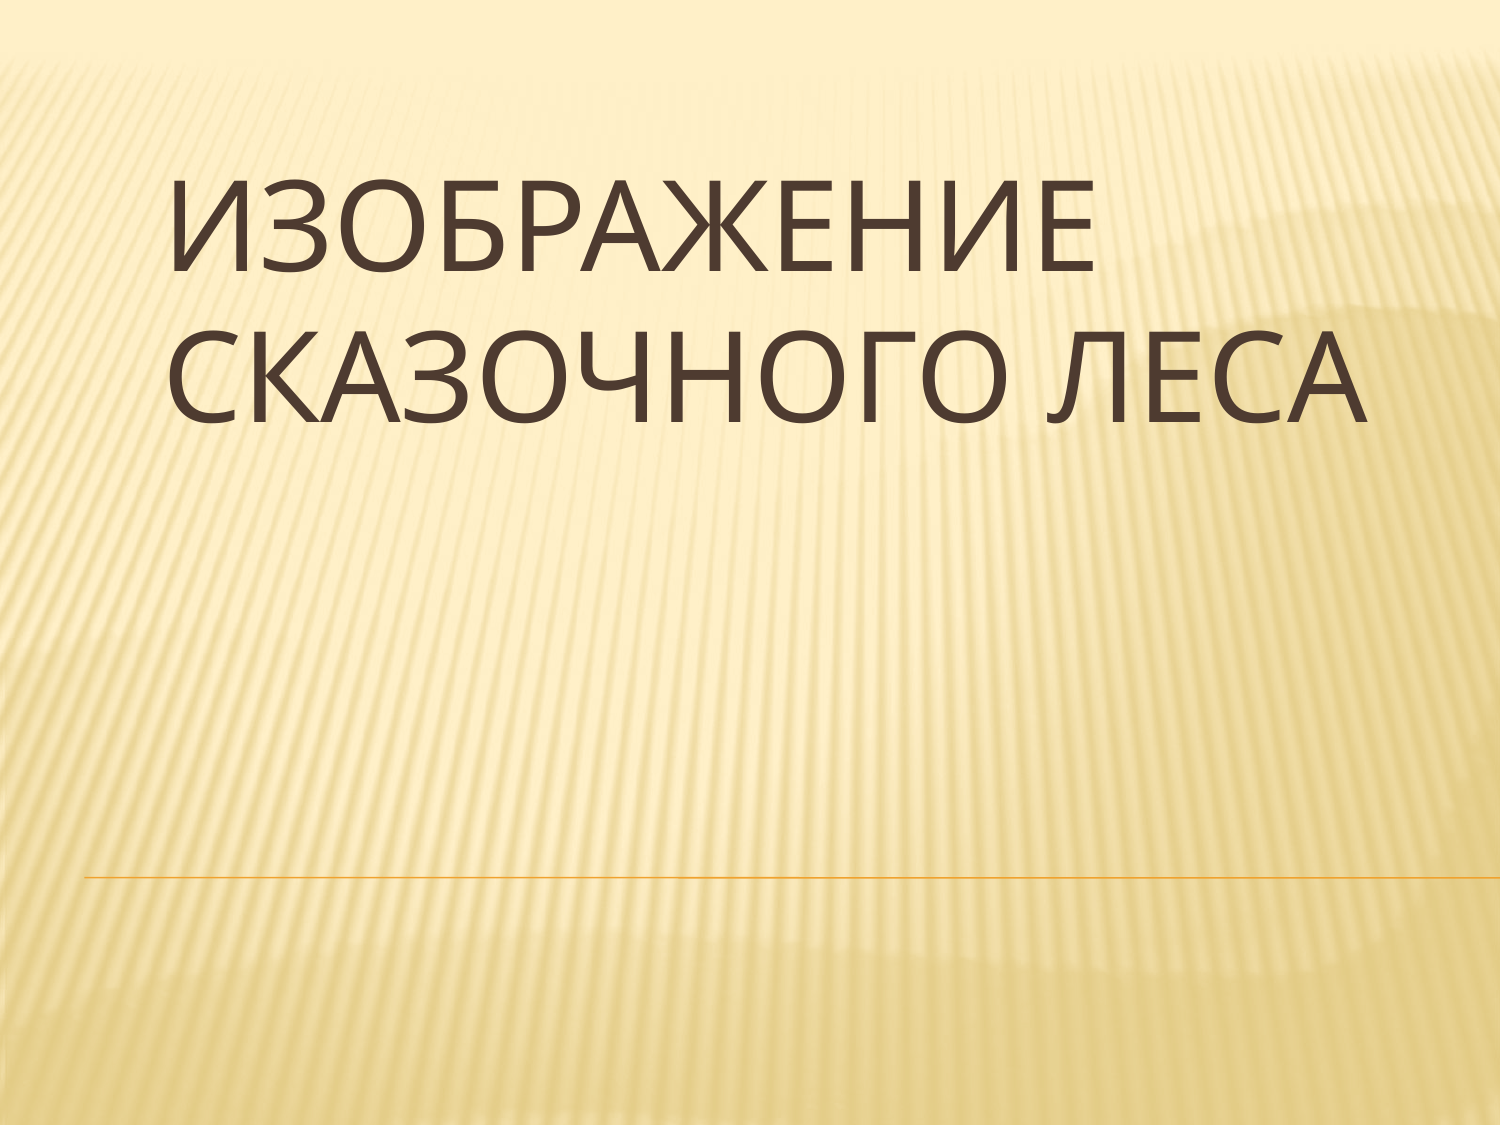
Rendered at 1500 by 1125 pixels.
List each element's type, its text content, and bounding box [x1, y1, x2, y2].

title Изображение сказочного леса [147, 137, 1423, 462]
